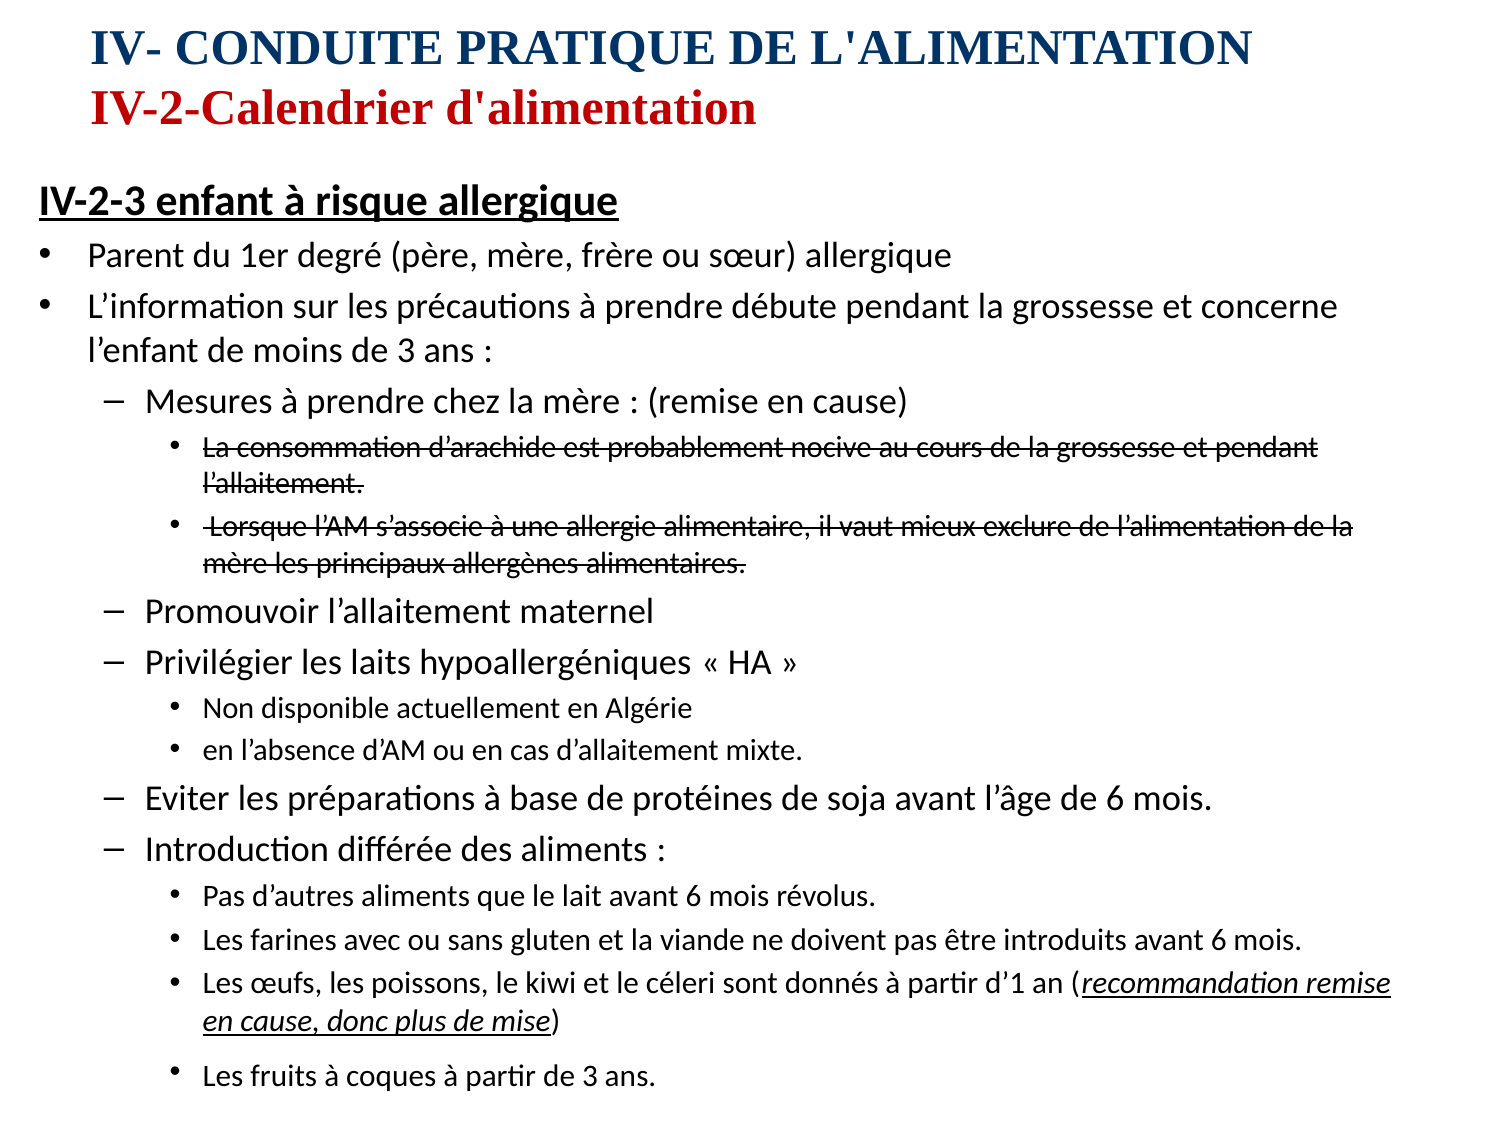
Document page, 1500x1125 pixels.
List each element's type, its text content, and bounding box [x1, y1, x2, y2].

list IV-2-3 enfant à risque allergique Parent du 1er degré (père, mère, frère ou sœur) allergique L’information sur les précautions à prendre débute pendant la grossesse et concerne l’enfant de moins de 3 ans : Mesures à prendre chez la mère : (remise en cause) La consommation d’arachide est probablement nocive au cours de la grossesse et pendant l’allaitement. Lorsque l’AM s’associe à une allergie alimentaire, il vaut mieux exclure de l’alimentation de la mère les principaux allergènes alimentaires. Promouvoir l’allaitement maternel Privilégier les laits hypoallergéniques « HA » Non disponible actuellement en Algérie en l’absence d’AM ou en cas d’allaitement mixte. Eviter les préparations à base de protéines de soja avant l’âge de 6 mois. Introduction différée des aliments : Pas d’autres aliments que le lait avant 6 mois révolus. Les farines avec ou sans gluten et la viande ne doivent pas être introduits avant 6 mois. Les œufs, les poissons, le kiwi et le céleri sont donnés à partir d’1 an (recommandation remise en cause, donc plus de mise) Les fruits à coques à partir de 3 ans. [23, 163, 1430, 1107]
title IV‑ CONDUITE PRATIQUE DE L'ALIMENTATION IV-2‑Calendrier d'alimentation [0, 58, 1351, 212]
